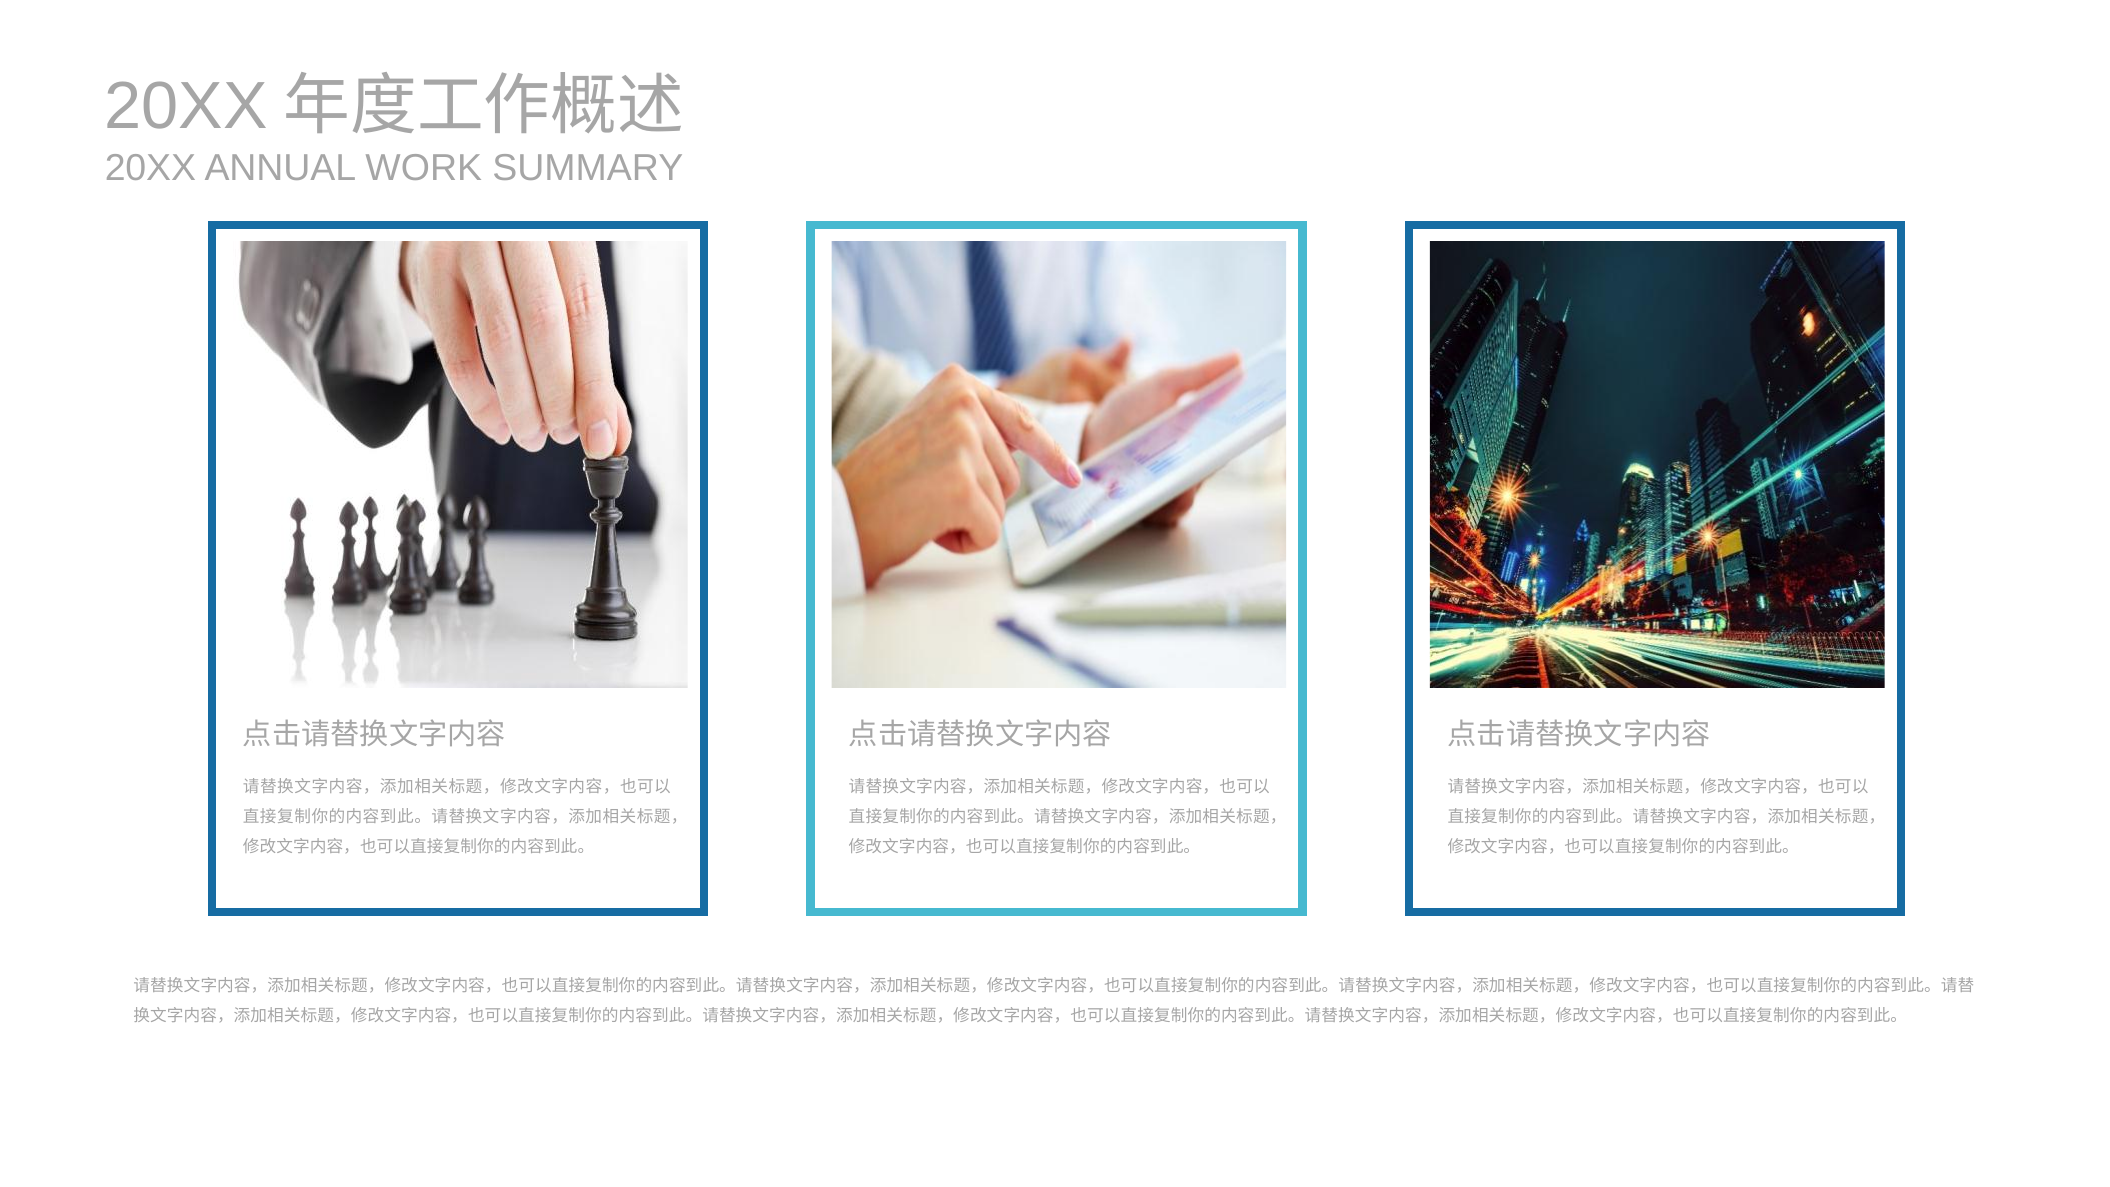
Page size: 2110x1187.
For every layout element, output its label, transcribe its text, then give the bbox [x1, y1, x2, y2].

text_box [242, 715, 672, 858]
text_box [1447, 715, 1870, 858]
text_box [809, 224, 1304, 913]
text_box 20XX ANNUAL WORK SUMMARY [104, 142, 692, 188]
text_box 20XX年度工作概述 [104, 61, 692, 142]
text_box 请替换文字内容，添加相关标题，修改文字内容，也可以直接复制你的内容到此。请替换文字内容，添加相关标题，修改文字内容，也可以直接复制你的内容到此。请替换文字内容，添加相关标题，修改文字内容，也可以直接复制你的内容到此。请替换文字内容，添加相关标题，修改文字内容，也可以直接复制你的内容到此。请替换文字内容，添加相关标题，修改文字内容，也可以直接复制你的内容到此。请替换文字内容，添加相关标题，修改文字内容，也可以直接复制你的内容到此。 [133, 964, 1976, 1025]
text_box [1408, 224, 1902, 913]
text_box [211, 224, 705, 913]
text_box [848, 715, 1271, 858]
